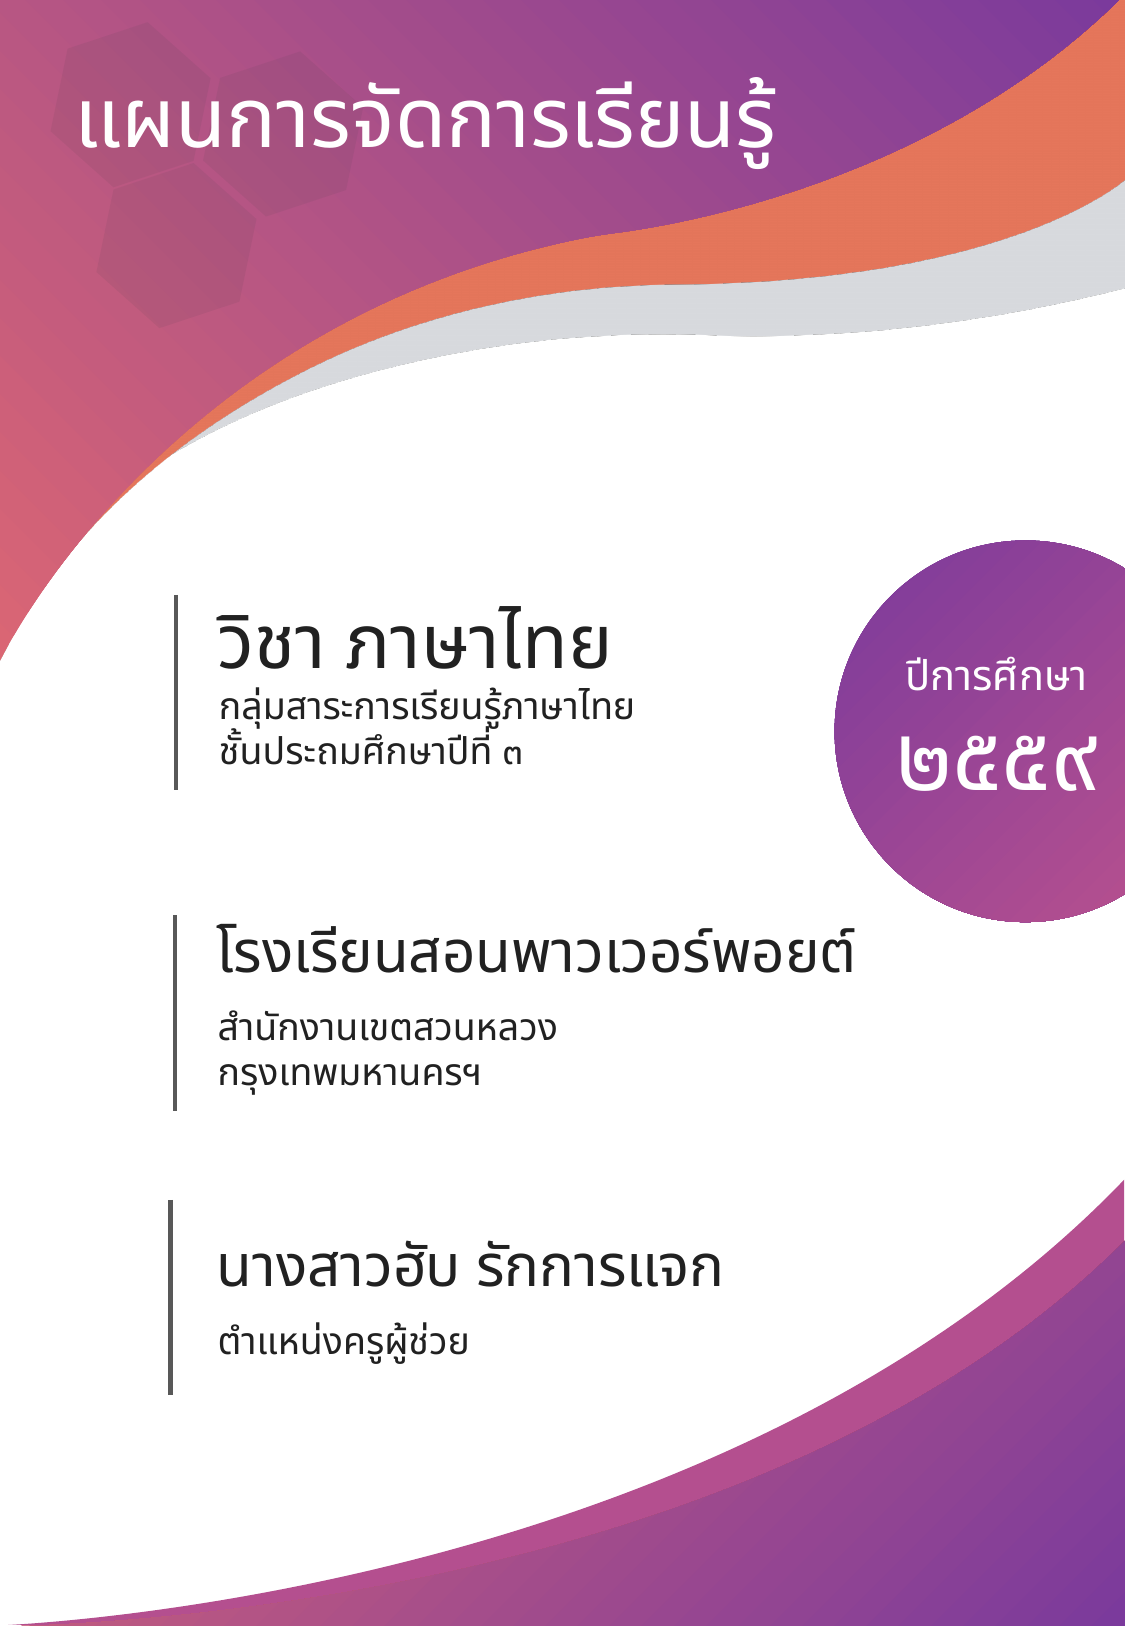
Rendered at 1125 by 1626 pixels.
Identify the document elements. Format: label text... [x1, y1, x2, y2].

text_box โรงเรียนสอนพาวเวอร์พอยต์ [201, 906, 1125, 992]
text_box นางสาวฮับ รักการแจก [201, 1221, 817, 1306]
picture [0, 0, 1125, 661]
text_box [8, 1179, 1125, 1625]
text_box ตำแหน่งครูผู้ช่วย [203, 1309, 787, 1369]
text_box [854, 817, 1125, 906]
text_box วิชา ภาษาไทย [203, 661, 787, 692]
text_box กลุ่มสาระการเรียนรู้ภาษาไทย ชั้นประถมศึกษาปีที่ ๓ [204, 674, 788, 780]
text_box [50, 22, 363, 328]
text_box [49, 1240, 1125, 1625]
text_box สำนักงานเขตสวนหลวง กรุงเทพมหานครฯ [203, 995, 787, 1100]
text_box ปีการศึกษา ๒๕๕๙ [813, 661, 1125, 817]
